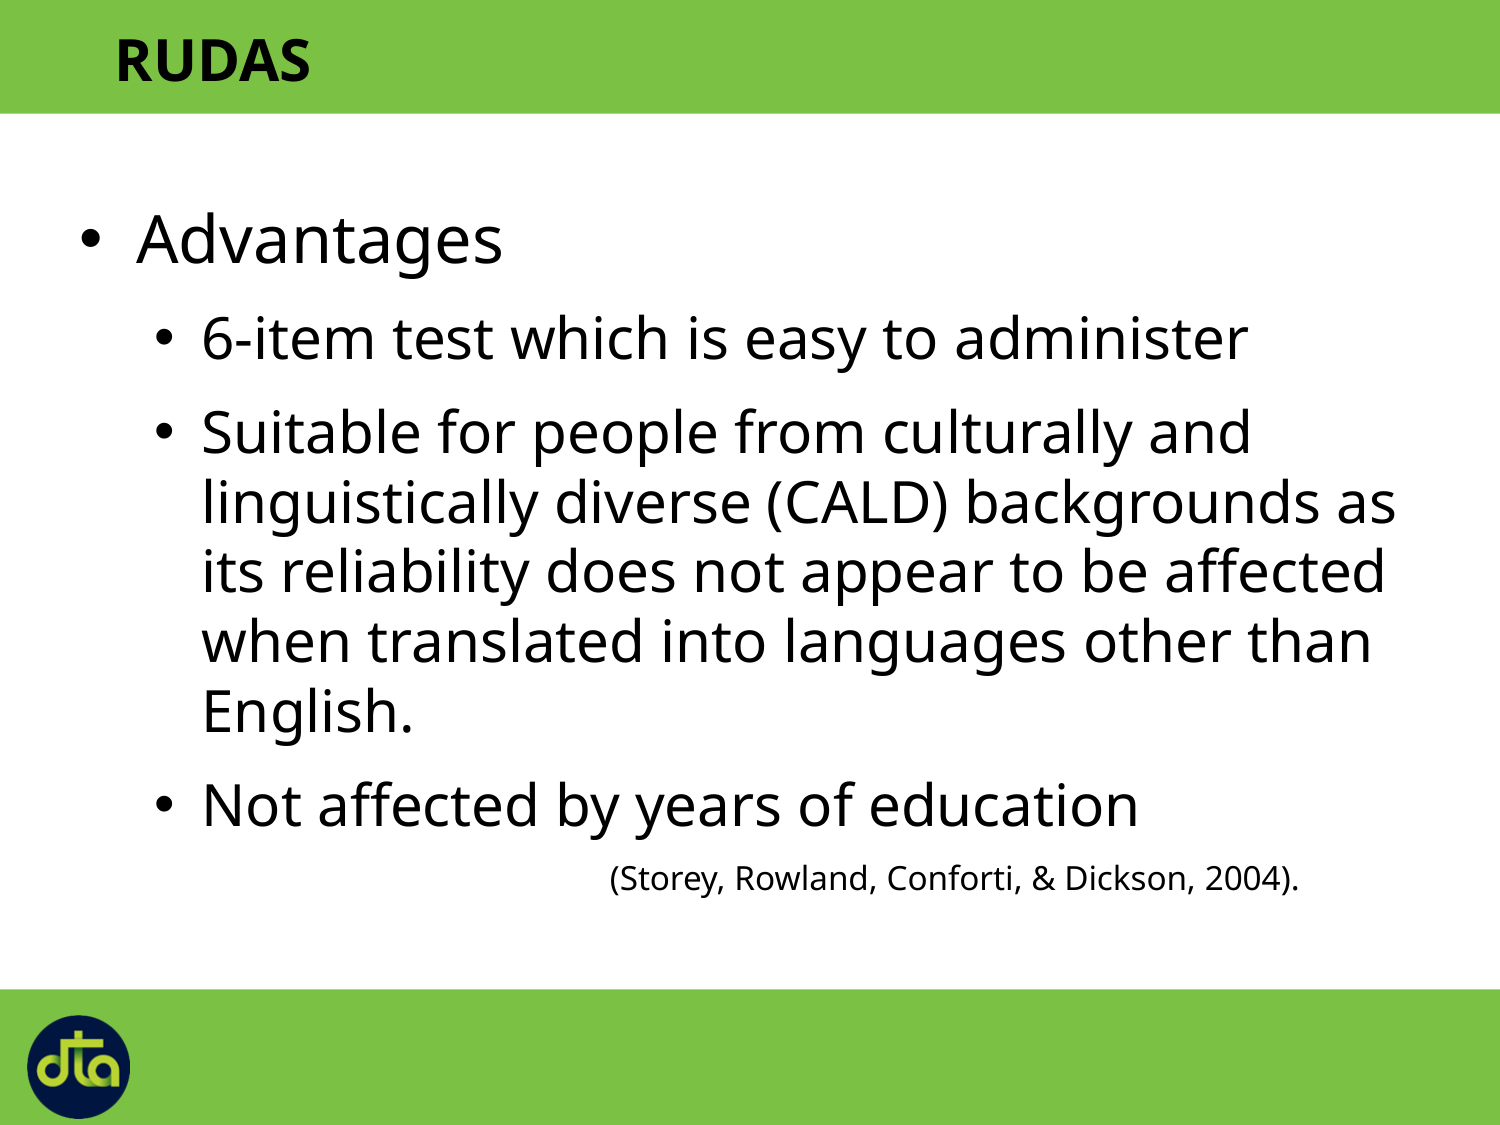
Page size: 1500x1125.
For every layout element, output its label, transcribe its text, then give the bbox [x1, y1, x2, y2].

text_box RUDAS [5, 0, 421, 116]
picture [27, 1015, 131, 1120]
text_box Advantages 6-item test which is easy to administer Suitable for people from culturally and linguistically diverse (CALD) backgrounds as its reliability does not appear to be affected when translated into languages other than English. Not affected by years of education (Storey, Rowland, Conforti, & Dickson, 2004). [64, 189, 1415, 932]
